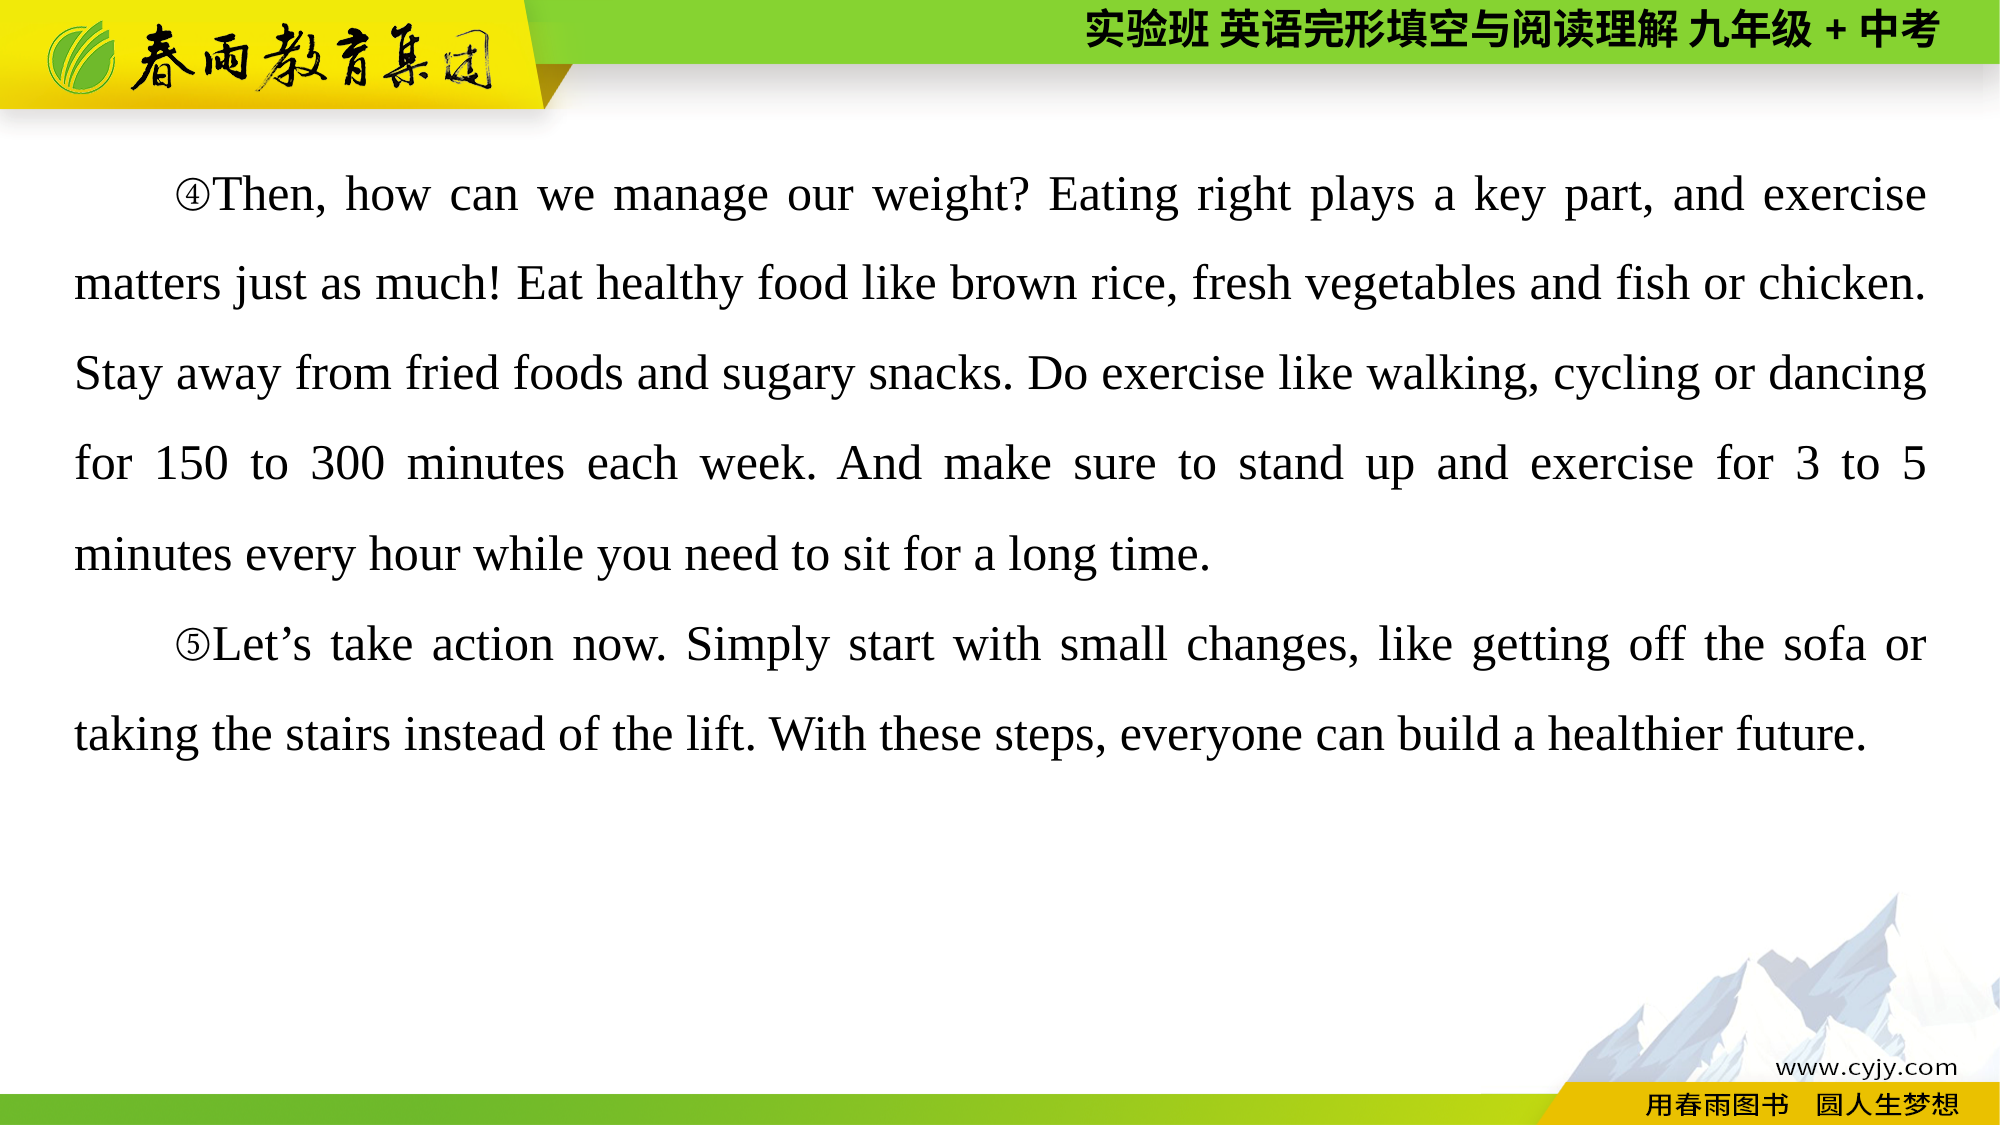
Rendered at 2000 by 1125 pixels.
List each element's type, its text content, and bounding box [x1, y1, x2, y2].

picture [0, 0, 2000, 1125]
list ④Then, how can we manage our weight? Eating right plays a key part, and exercise matters just as much! Eat healthy food like brown rice, fresh vegetables and fish or chicken. Stay away from fried foods and sugary snacks. Do exercise like walking, cycling or dancing for 150 to 300 minutes each week. And make sure to stand up and exercise for 3 to 5 minutes every hour while you need to sit for a long time. ⑤Let’s take action now. Simply start with small changes, like getting off the sofa or taking the stairs instead of the lift. With these steps, everyone can build a healthier future. [59, 122, 1944, 774]
